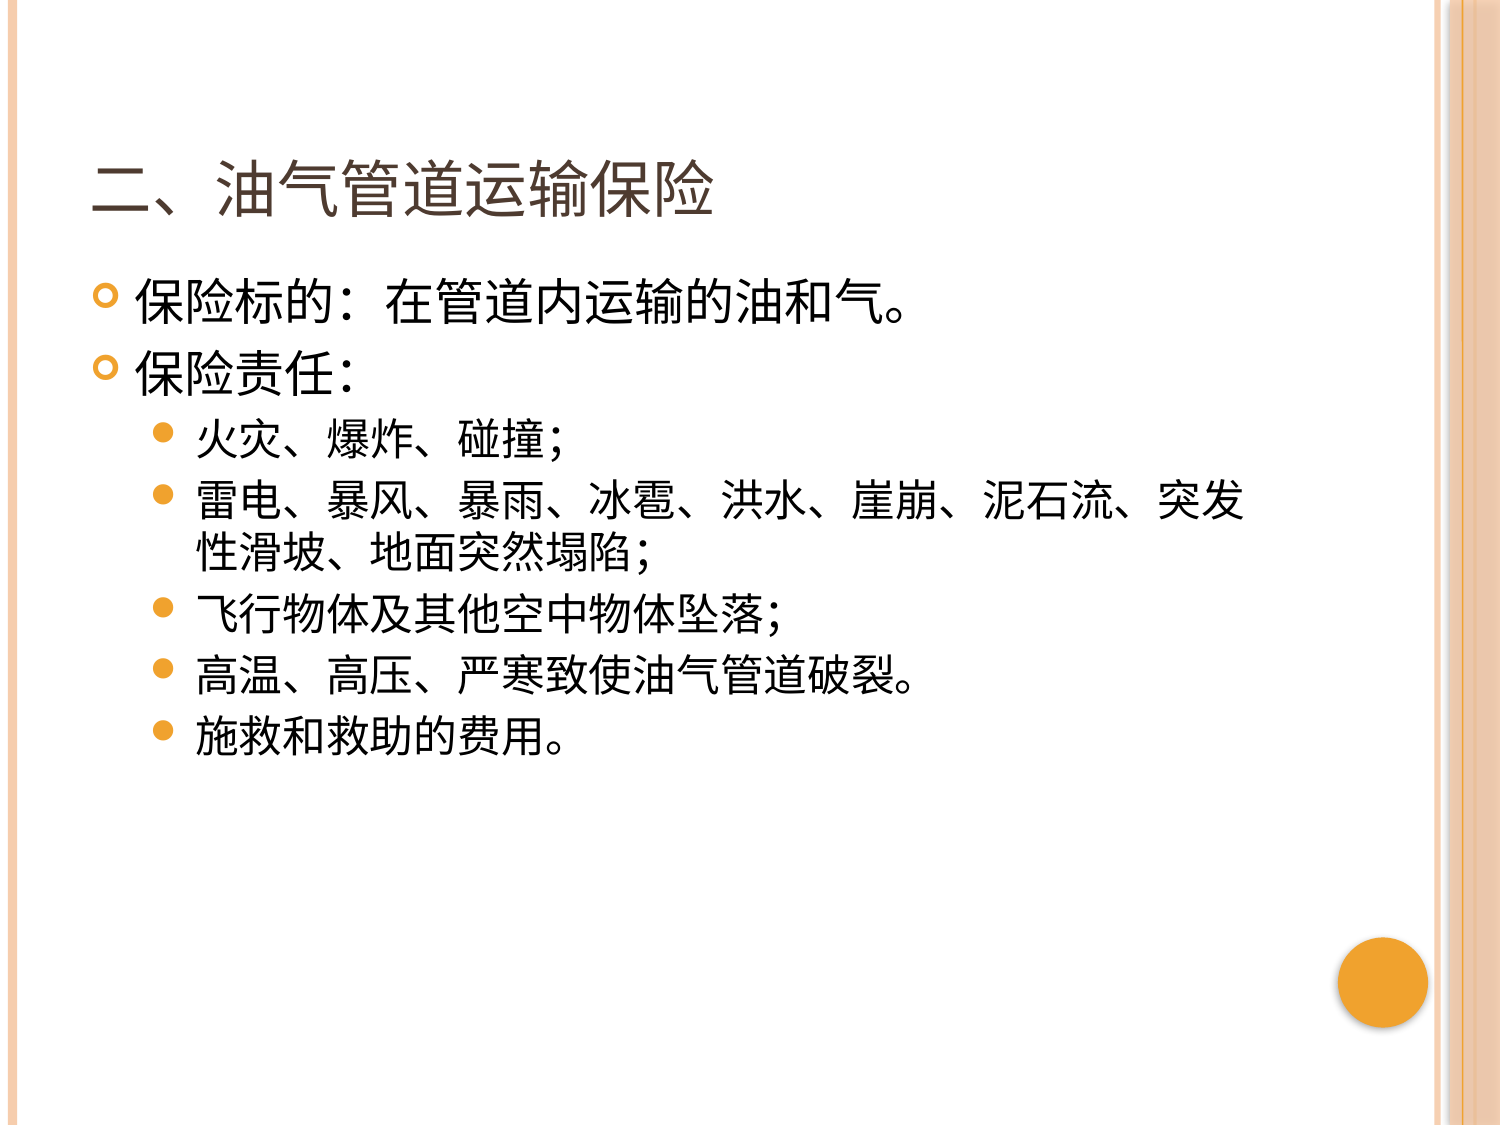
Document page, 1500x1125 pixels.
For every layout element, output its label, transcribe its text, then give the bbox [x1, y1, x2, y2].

title 二、油气管道运输保险 [75, 45, 1300, 233]
list 保险标的：在管道内运输的油和气。 保险责任： 火灾、爆炸、碰撞； 雷电、暴风、暴雨、冰雹、洪水、崖崩、泥石流、突发性滑坡、地面突然塌陷； 飞行物体及其他空中物体坠落； 高温、高压、严寒致使油气管道破裂。 施救和救助的费用。 [74, 262, 1301, 1063]
